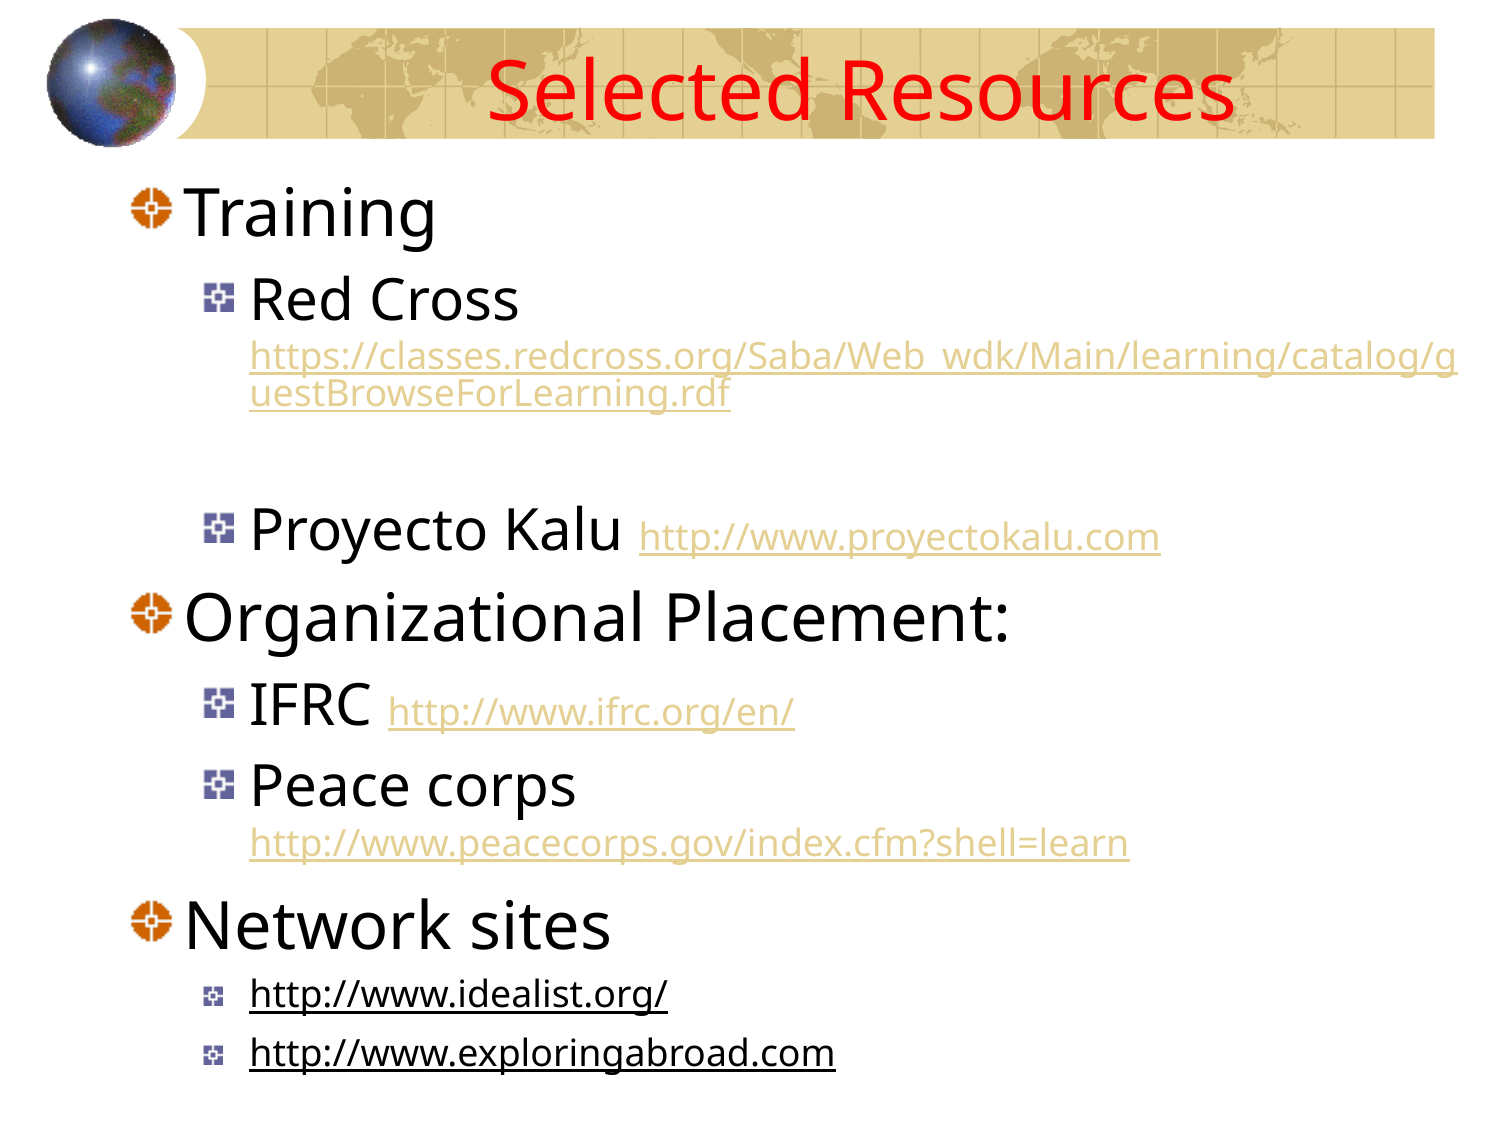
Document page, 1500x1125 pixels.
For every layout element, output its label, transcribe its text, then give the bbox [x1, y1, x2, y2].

picture [202, 985, 223, 1006]
picture [127, 899, 175, 947]
picture [127, 186, 175, 234]
title Selected Resources [224, 49, 1500, 126]
picture [202, 1044, 223, 1065]
picture [202, 686, 234, 718]
list Training Red Cross https://classes.redcross.org/Saba/Web_wdk/Main/learning/catalog/guestBrowseForLearning.rdf Proyecto Kalu http://www.proyectokalu.com Organizational Placement: IFRC http://www.ifrc.org/en/ Peace corps http://www.peacecorps.gov/index.cfm?shell=learn Network sites http://www.idealist.org/ http://www.exploringabroad.com [112, 162, 1476, 1028]
picture [127, 591, 175, 639]
picture [42, 14, 190, 151]
picture [202, 511, 234, 543]
picture [202, 281, 234, 312]
picture [202, 768, 234, 799]
